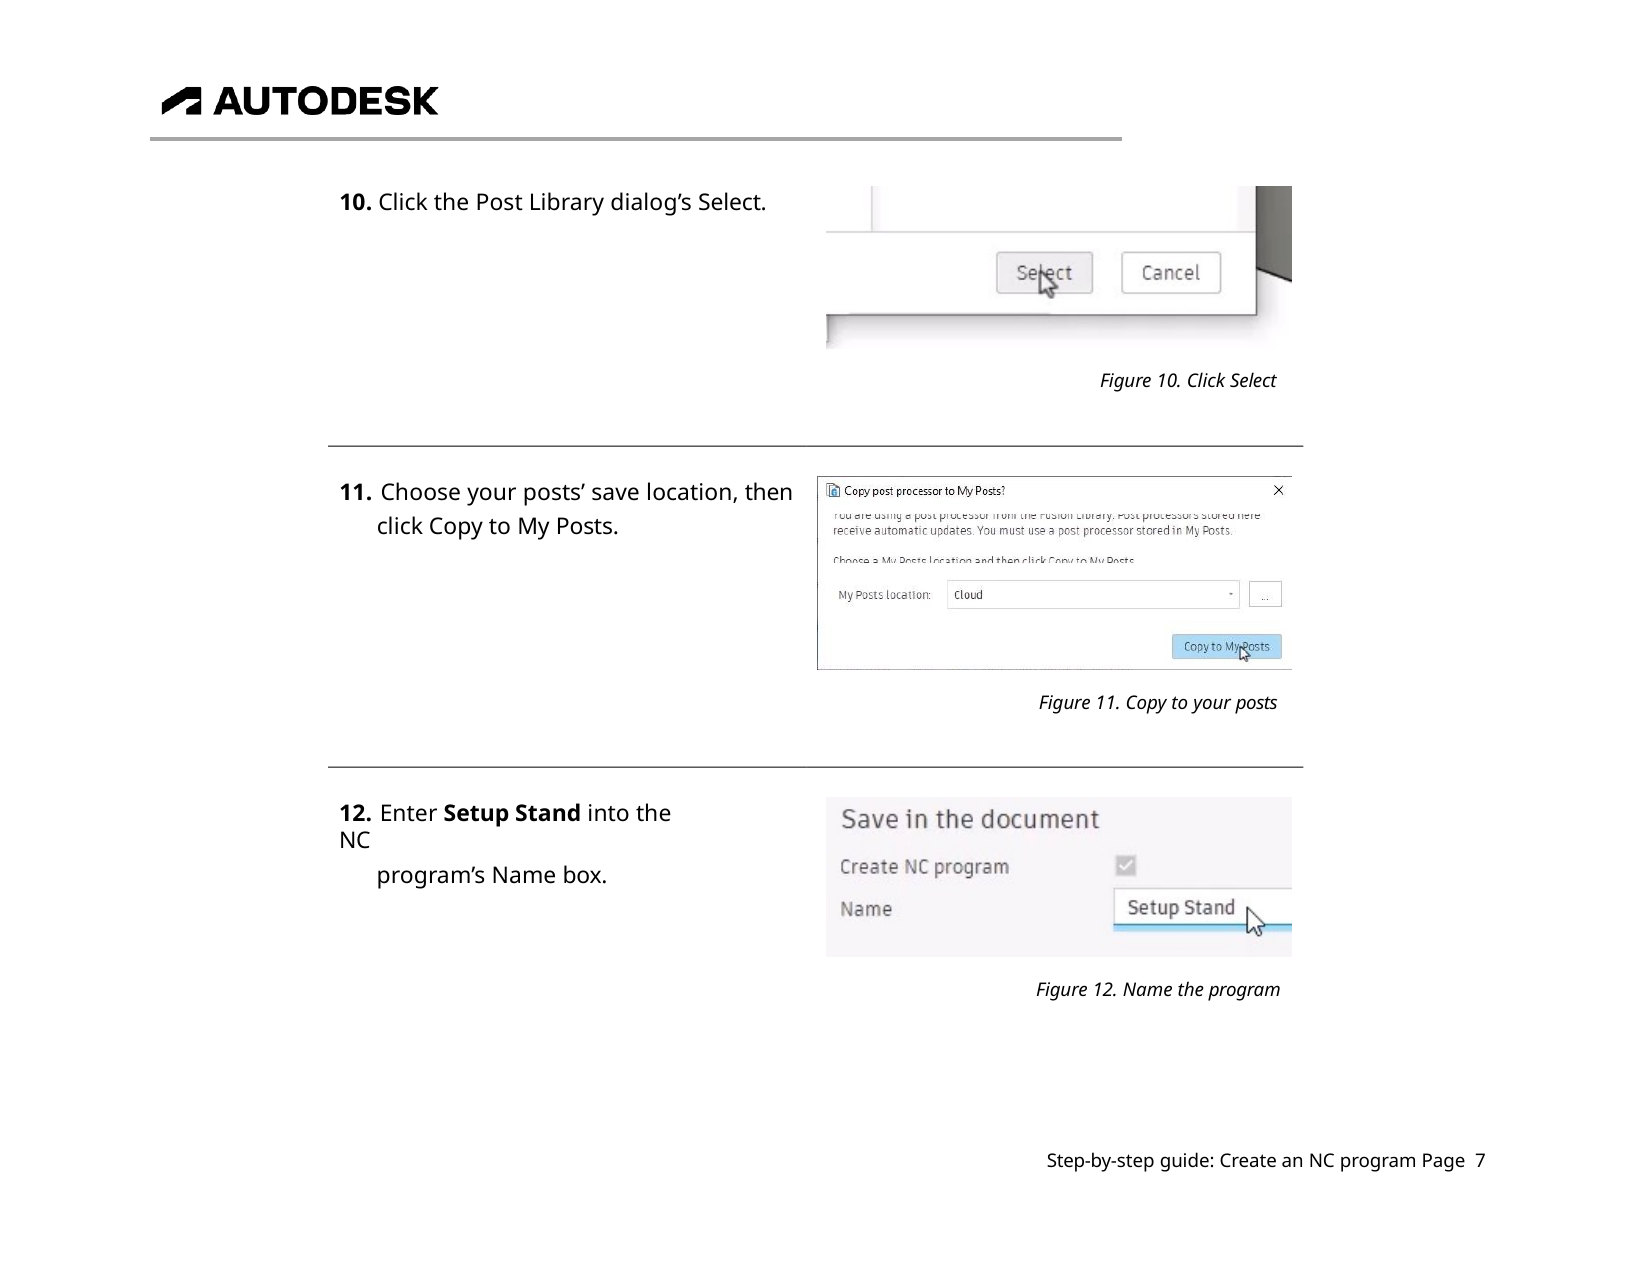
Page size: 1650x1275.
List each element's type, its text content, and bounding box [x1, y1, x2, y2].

slide_number Step-by-step guide: Create an NC program Page 10 [1044, 1145, 1509, 1275]
picture [825, 186, 1292, 350]
picture [825, 797, 1292, 958]
text_box 11. Choose your posts’ save location, then click Copy to My Posts. [337, 468, 794, 540]
text_box 12. Enter Setup Stand into the NC program’s Name box. [337, 789, 704, 889]
text_box Figure 10. Click Select [1098, 367, 1294, 392]
text_box Figure 12. Name the program [1033, 975, 1295, 1000]
picture [161, 86, 439, 115]
picture [817, 476, 1293, 670]
text_box Figure 11. Copy to your posts [1036, 688, 1294, 714]
text_box 10. Click the Post Library dialog’s Select. [337, 185, 776, 216]
